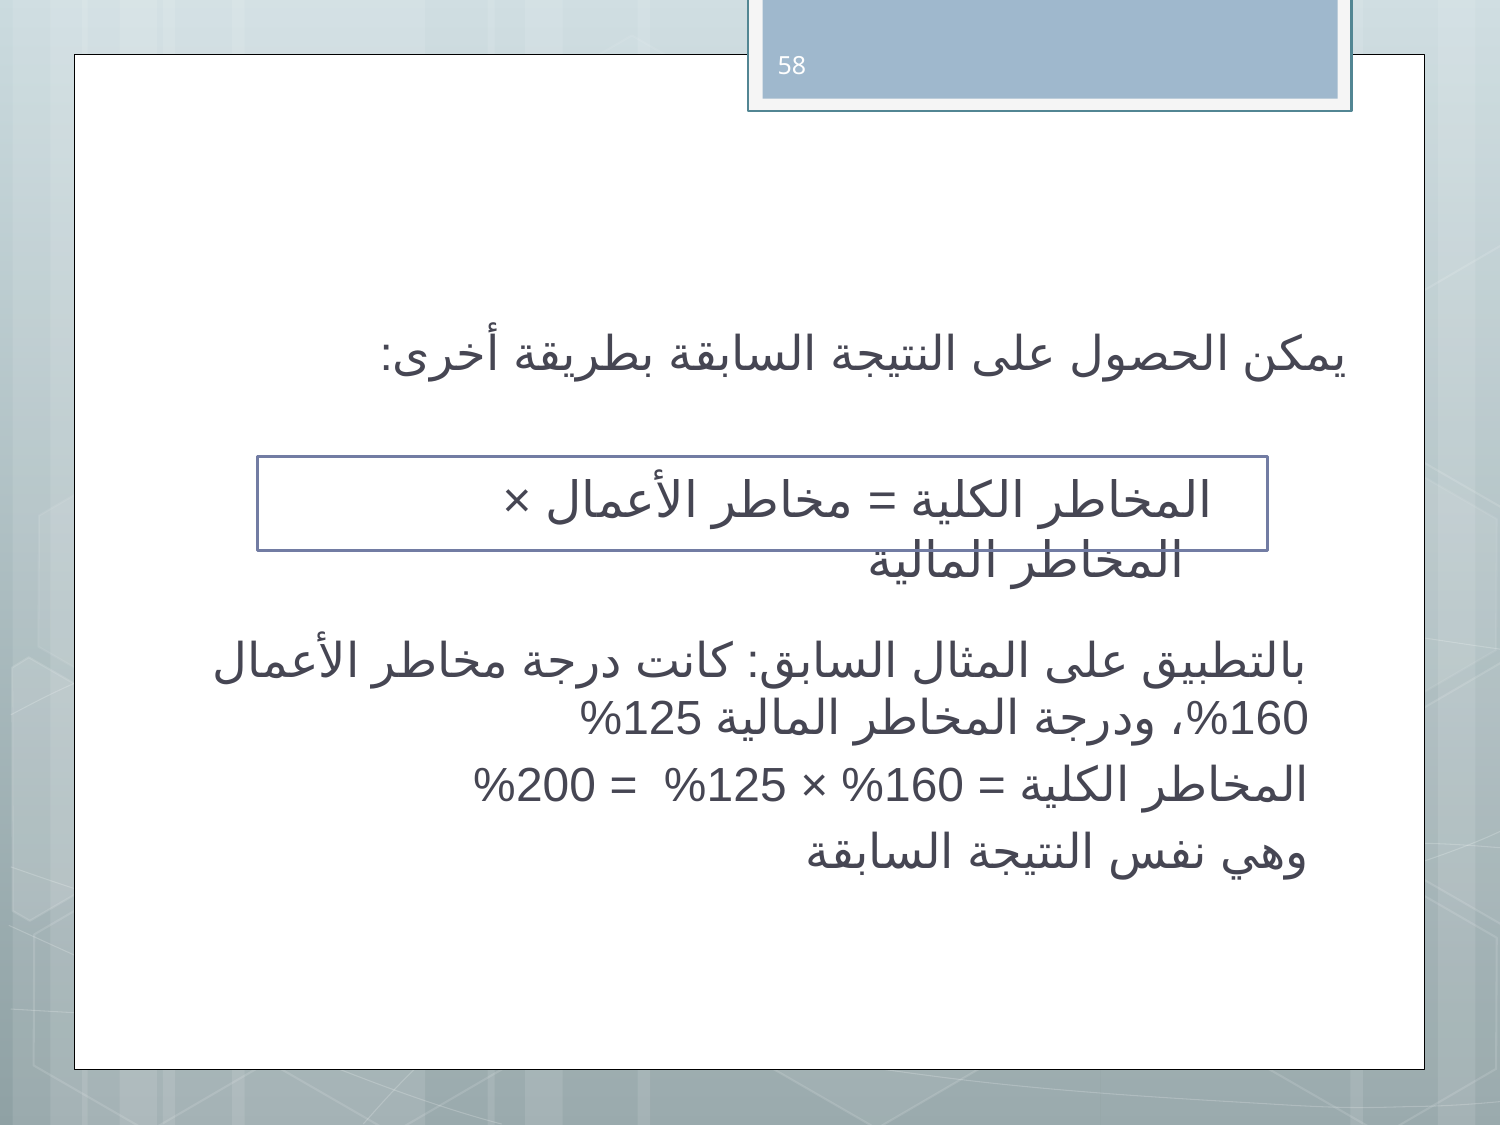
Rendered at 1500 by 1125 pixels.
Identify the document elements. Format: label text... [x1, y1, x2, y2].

text_box بالتطبيق على المثال السابق: كانت درجة مخاطر الأعمال 160%، ودرجة المخاطر المالية 125% المخاطر الكلية = 160% × 125% = 200% وهي نفس النتيجة السابقة [189, 621, 1336, 917]
list يمكن الحصول على النتيجة السابقة بطريقة أخرى: [151, 315, 1375, 411]
slide_number 58 [762, 36, 982, 97]
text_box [257, 455, 1268, 551]
